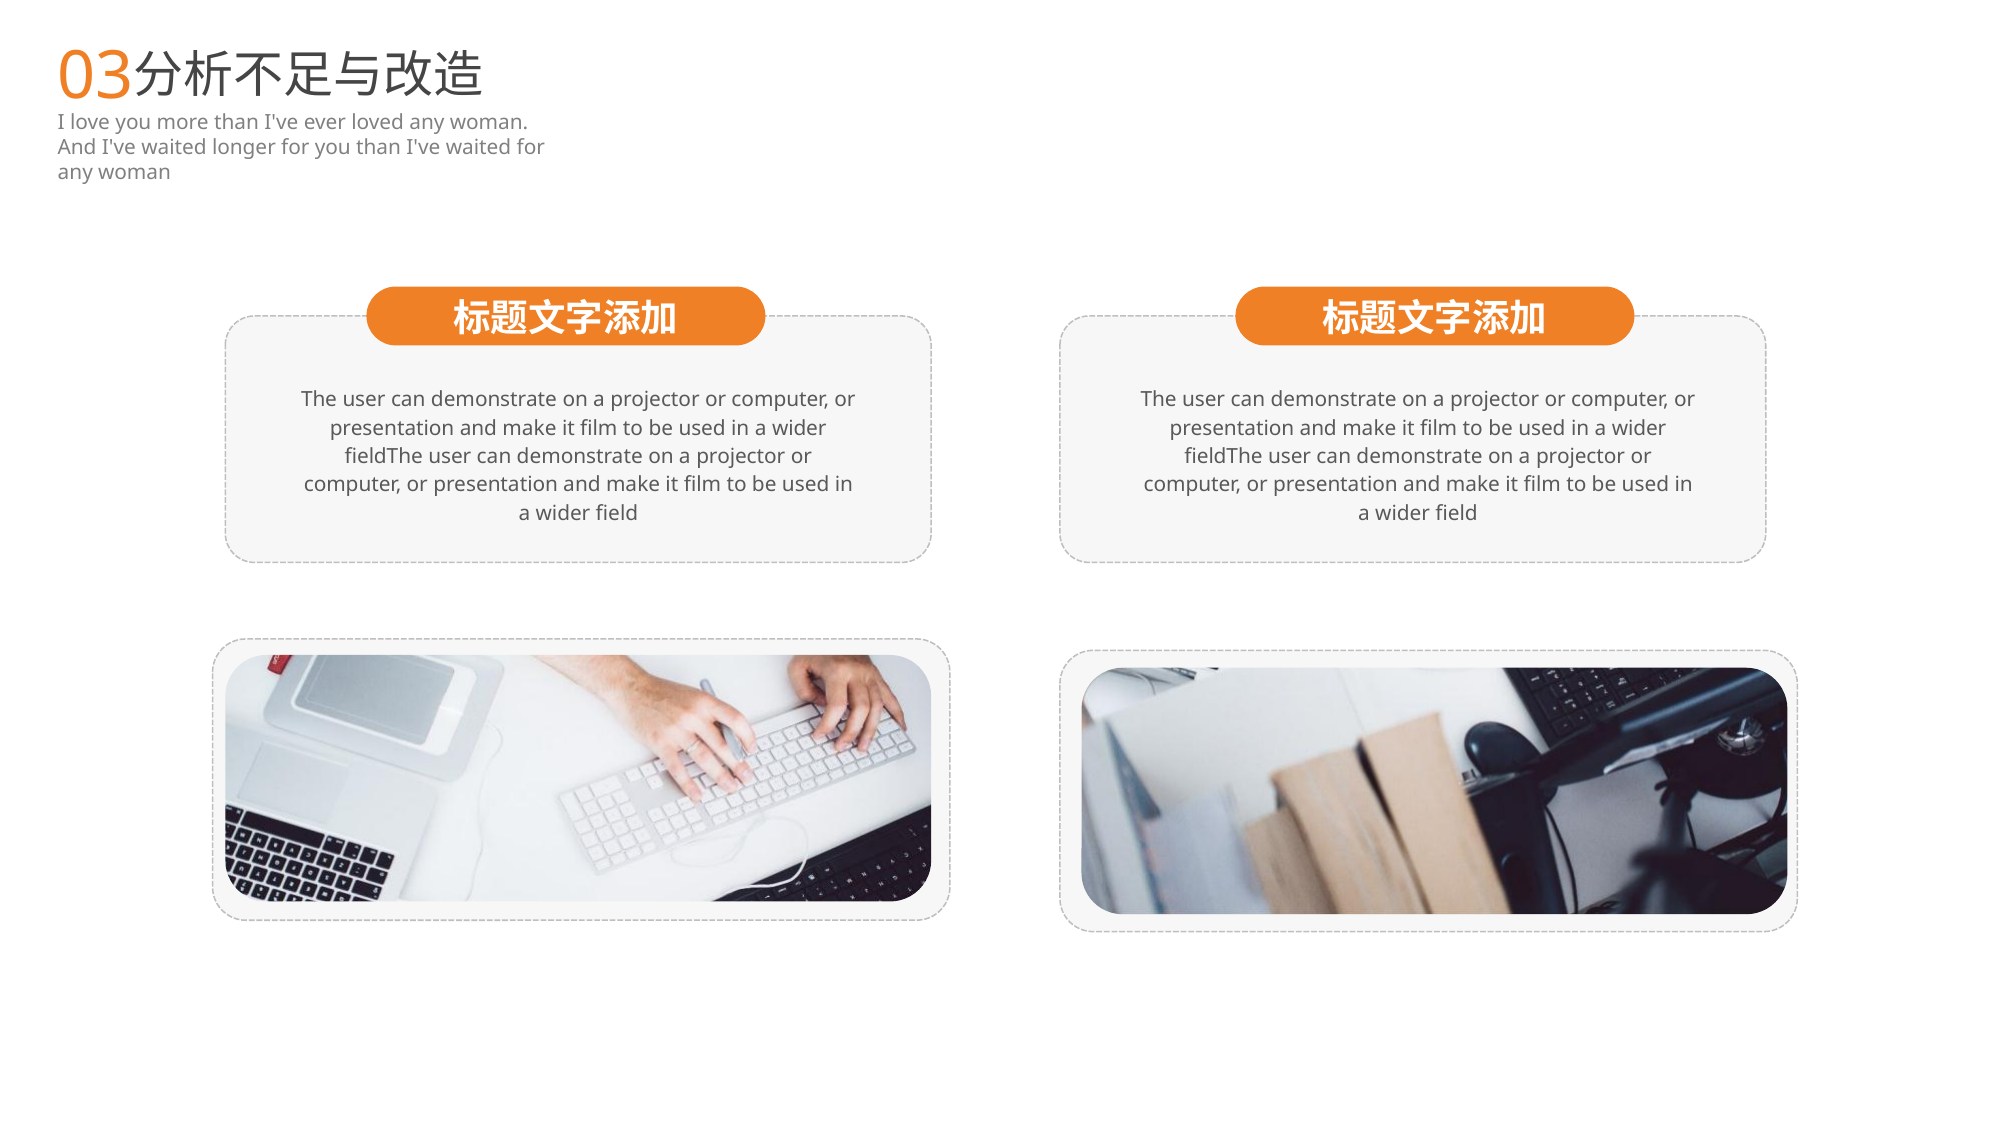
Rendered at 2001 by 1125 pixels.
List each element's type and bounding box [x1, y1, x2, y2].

picture [1081, 667, 1788, 915]
picture [225, 654, 932, 902]
text_box [1059, 286, 1766, 563]
text_box [212, 638, 950, 921]
text_box [1059, 650, 1798, 932]
text_box [42, 24, 585, 168]
text_box [225, 286, 932, 563]
